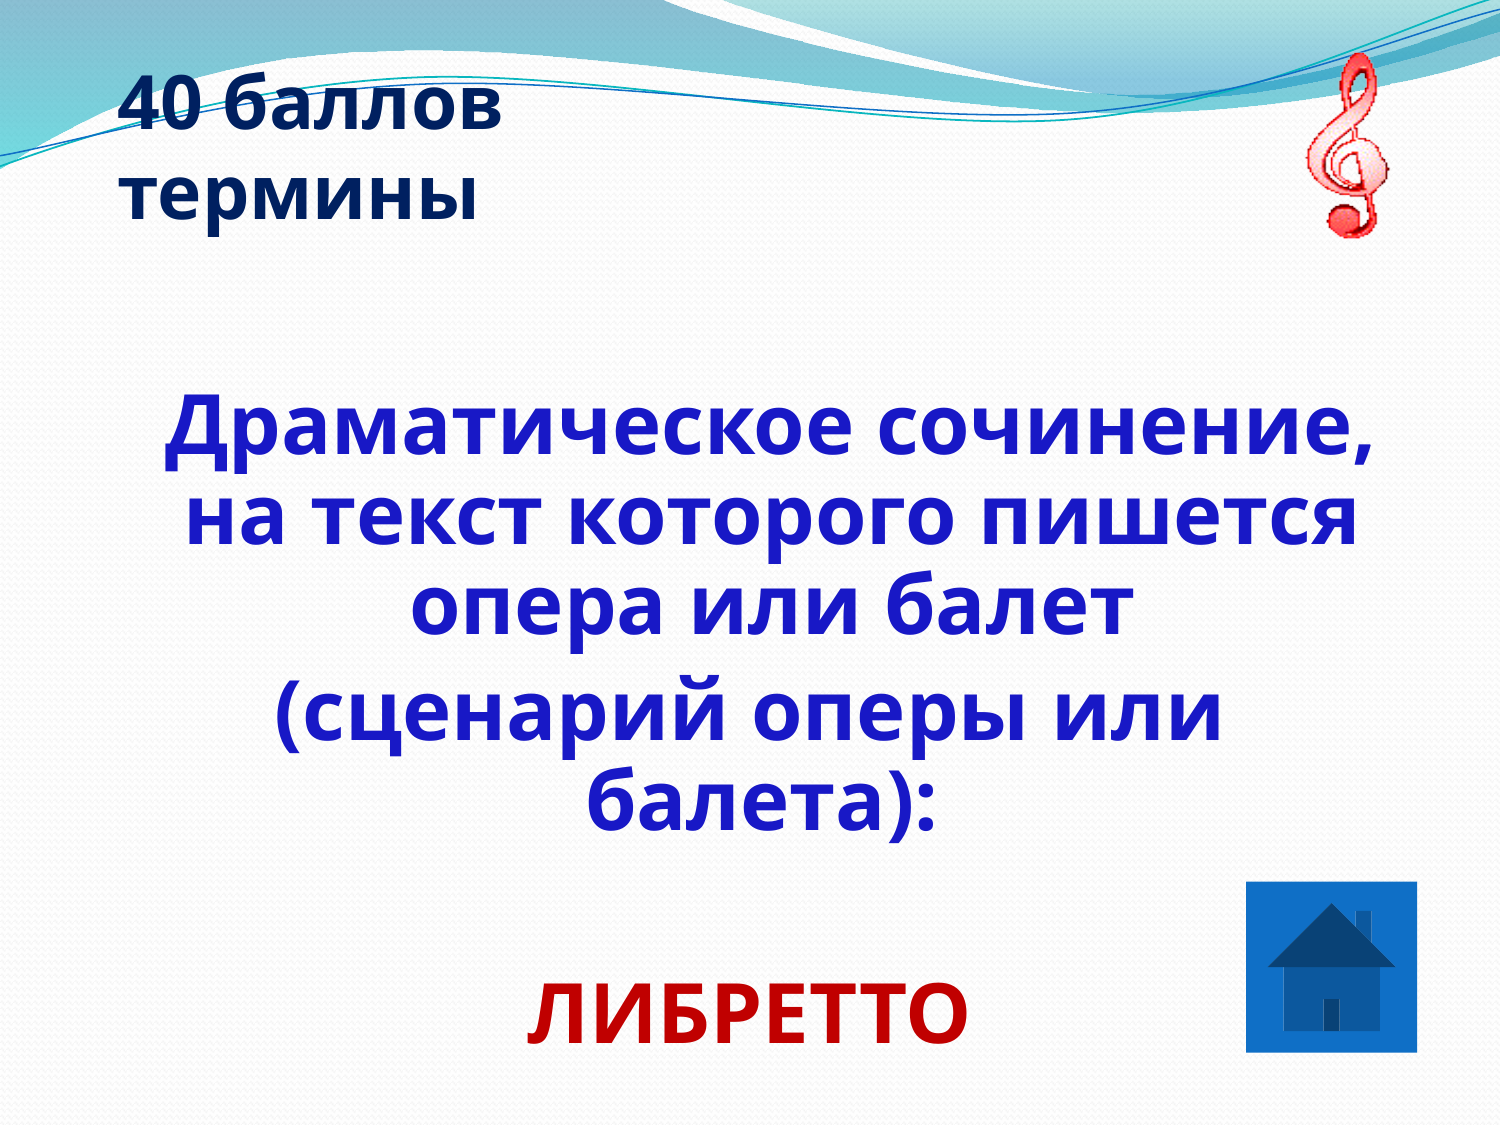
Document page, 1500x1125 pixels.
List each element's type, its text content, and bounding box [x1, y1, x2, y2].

picture [1241, 46, 1454, 247]
title 40 баллов термины [117, 46, 648, 235]
text_box [1246, 881, 1418, 1053]
list Драматическое сочинение, на текст которого пишется опера или балет (сценарий оперы или балета): ЛИБРЕТТО [75, 375, 1425, 1005]
